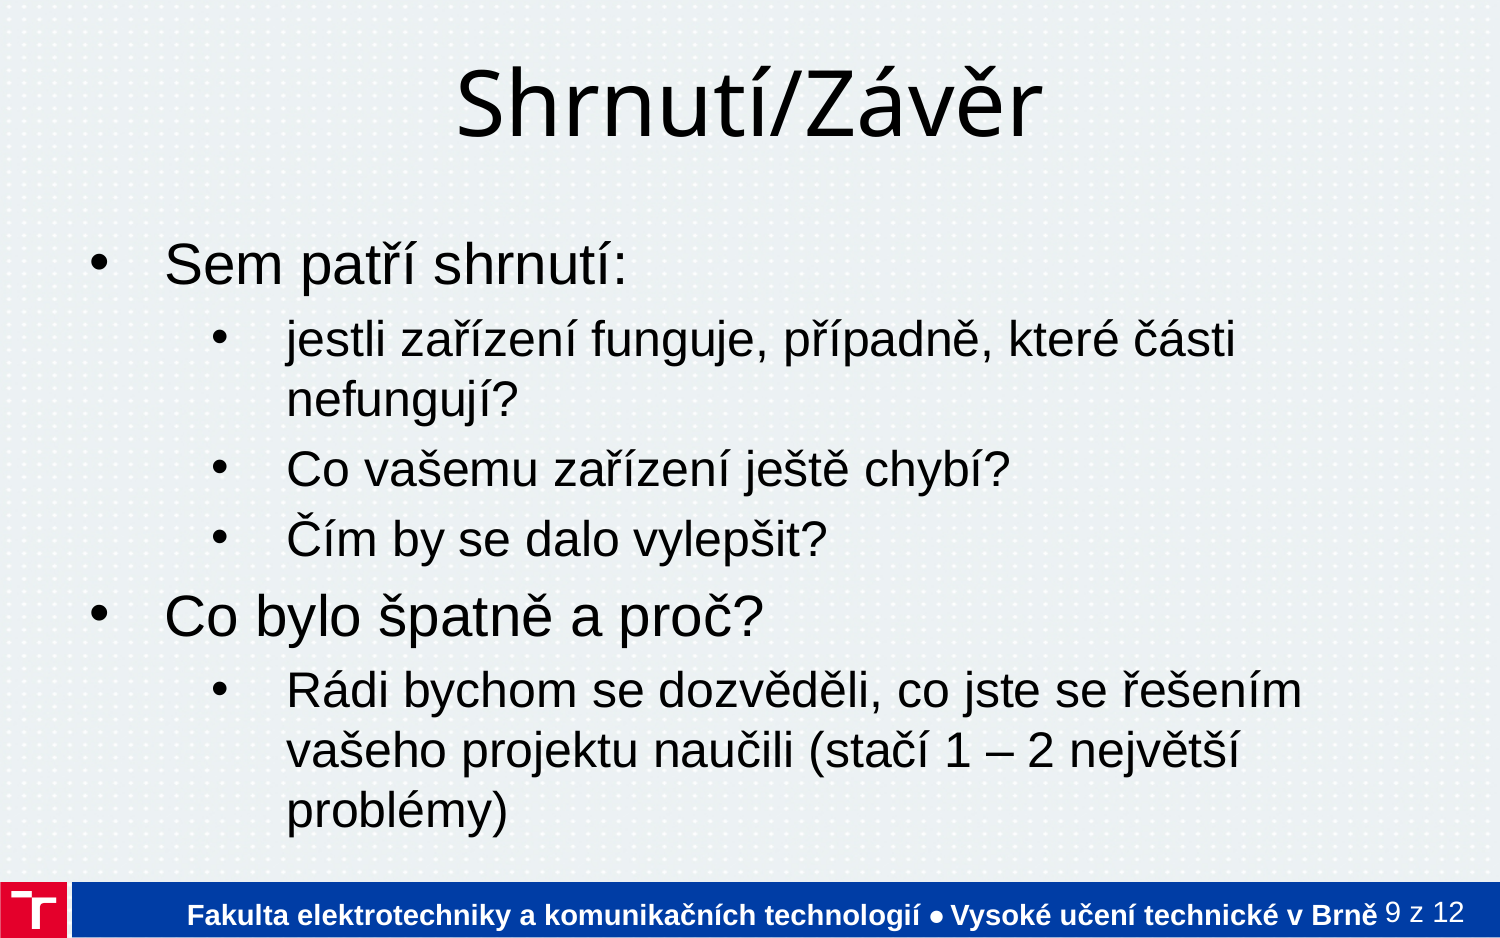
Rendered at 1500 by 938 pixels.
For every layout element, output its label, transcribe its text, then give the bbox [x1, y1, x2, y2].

title Shrnutí/Závěr [75, 37, 1425, 194]
list Sem patří shrnutí: jestli zařízení funguje, případně, které části nefungují? Co vašemu zařízení ještě chybí? Čím by se dalo vylepšit? Co bylo špatně a proč? Rádi bychom se dozvěděli, co jste se řešením vašeho projektu naučili (stačí 1 – 2 největší problémy) [75, 218, 1425, 838]
picture [0, 0, 1500, 938]
